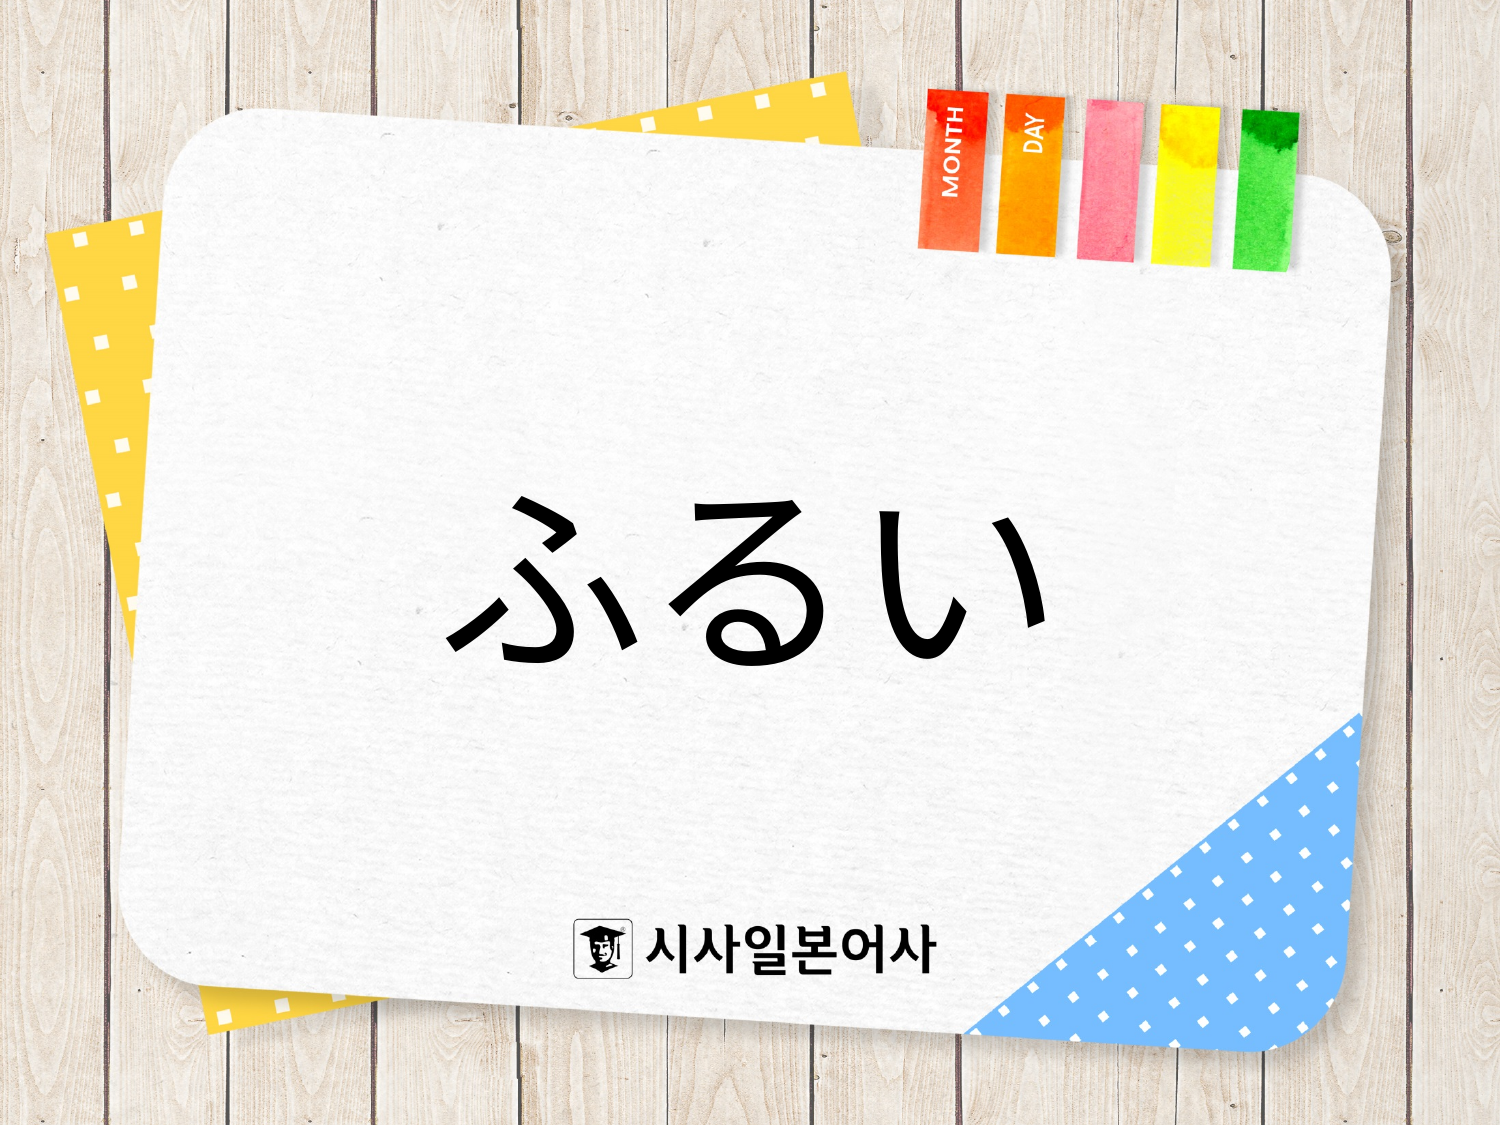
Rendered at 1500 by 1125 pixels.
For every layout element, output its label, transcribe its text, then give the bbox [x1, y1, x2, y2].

title ふるい [75, 338, 1425, 811]
picture [0, 0, 1500, 1125]
